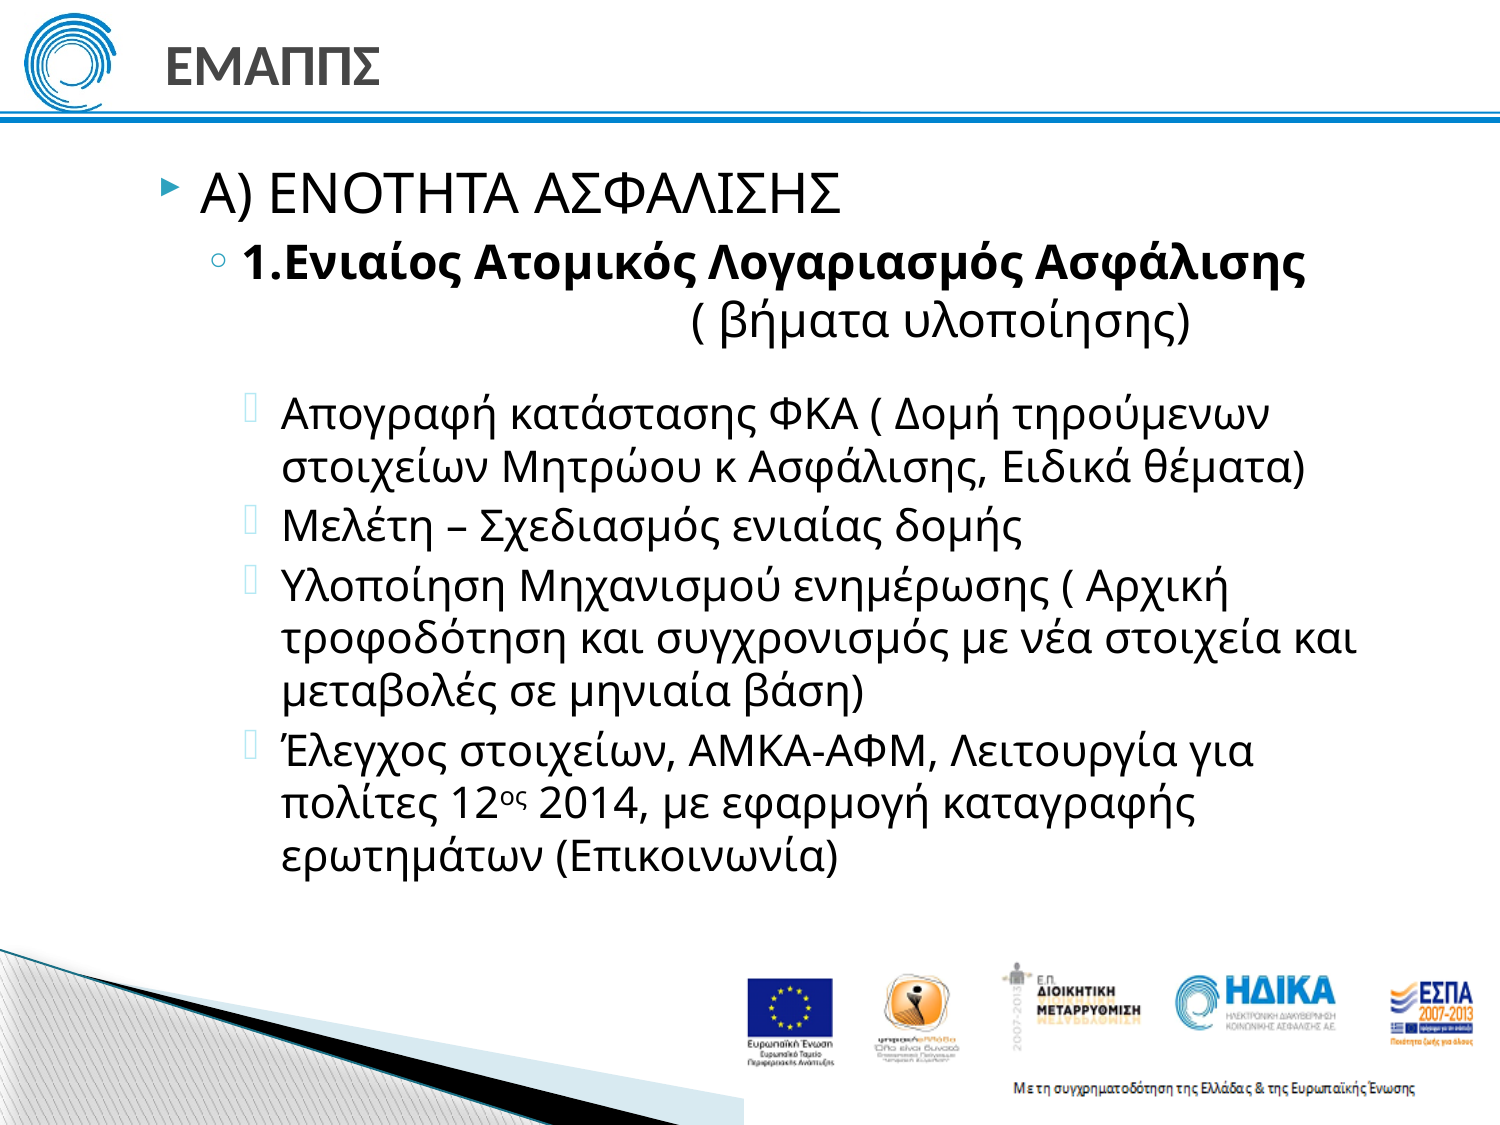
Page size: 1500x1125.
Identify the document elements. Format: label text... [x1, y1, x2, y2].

picture [744, 960, 1500, 1125]
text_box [0, 112, 1500, 121]
picture [24, 12, 125, 111]
list Α) ΕΝΟΤΗΤΑ ΑΣΦΑΛΙΣΗΣ 1.Ενιαίος Ατομικός Λογαριασμός Ασφάλισης ( βήματα υλοποίησης) Απογραφή κατάστασης ΦΚΑ ( Δομή τηρούμενων στοιχείων Μητρώου κ Ασφάλισης, Ειδικά θέματα) Μελέτη – Σχεδιασμός ενιαίας δομής Υλοποίηση Μηχανισμού ενημέρωσης ( Αρχική τροφοδότηση και συγχρονισμός με νέα στοιχεία και μεταβολές σε μηνιαία βάση) Έλεγχος στοιχείων, ΑΜΚΑ-ΑΦΜ, Λειτουργία για πολίτες 12ος 2014, με εφαρμογή καταγραφής ερωτημάτων (Επικοινωνία) [124, 163, 1401, 888]
title ΕΜΑΠΠΣ [150, 0, 1500, 112]
